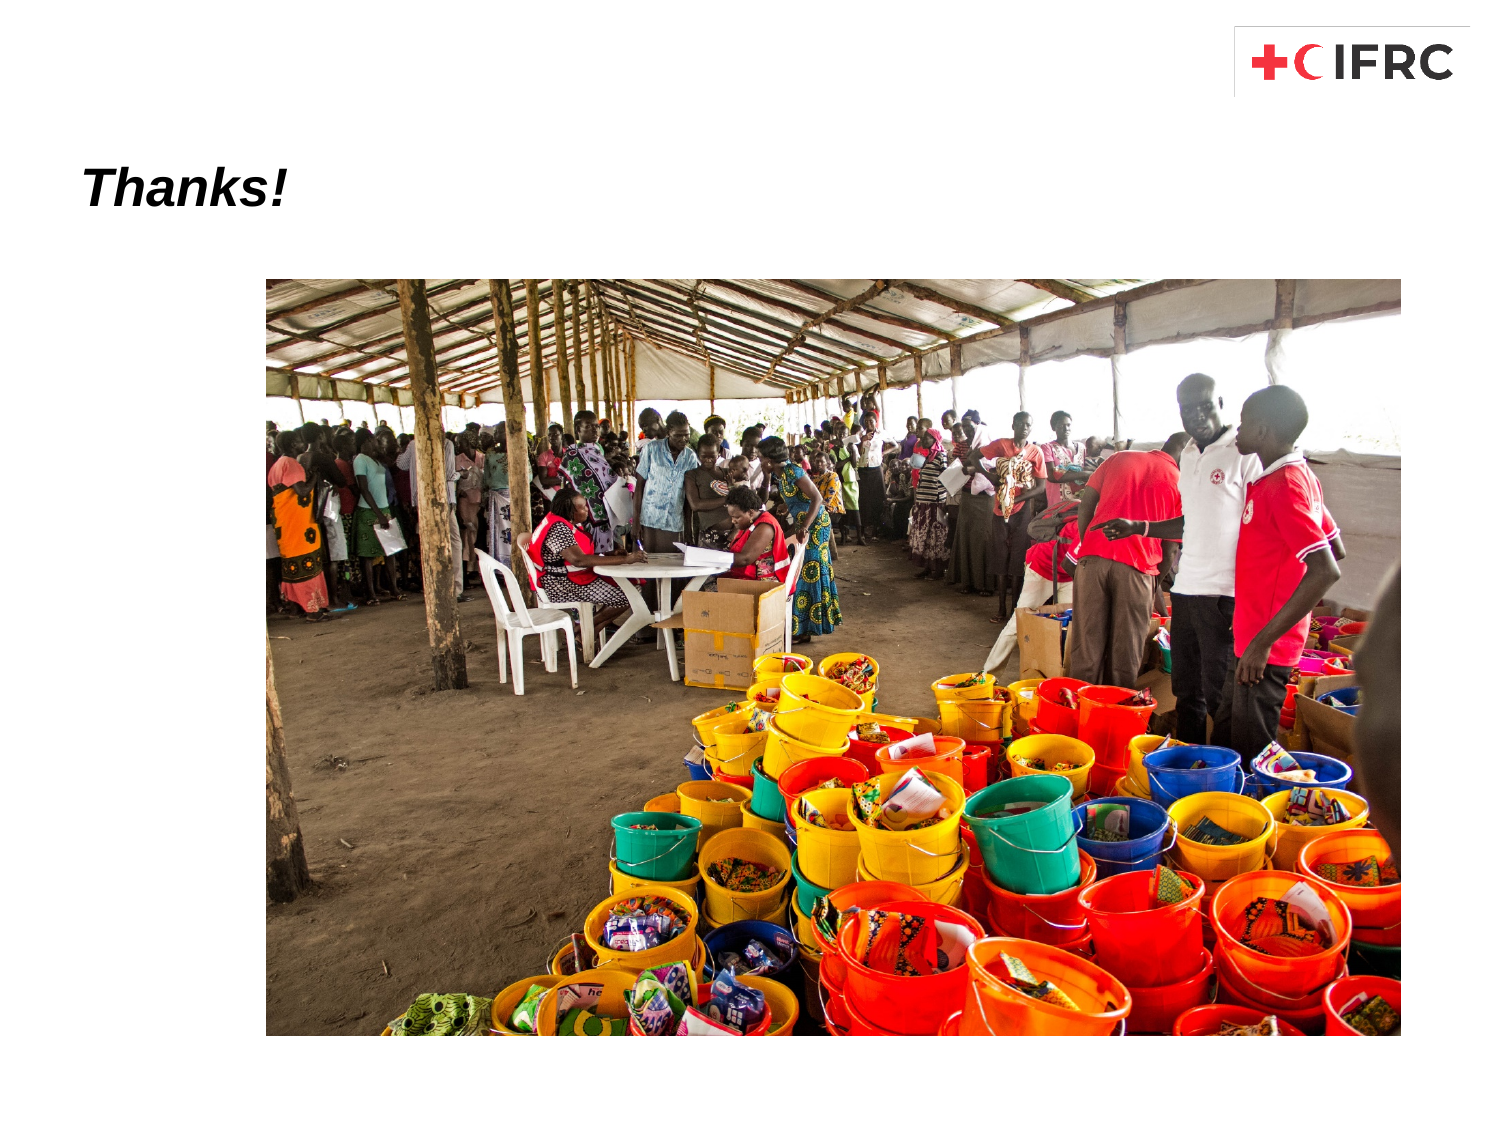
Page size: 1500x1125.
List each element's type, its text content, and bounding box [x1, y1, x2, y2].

picture [1234, 26, 1471, 98]
picture [266, 279, 1401, 1036]
title Thanks! [64, 136, 1500, 234]
